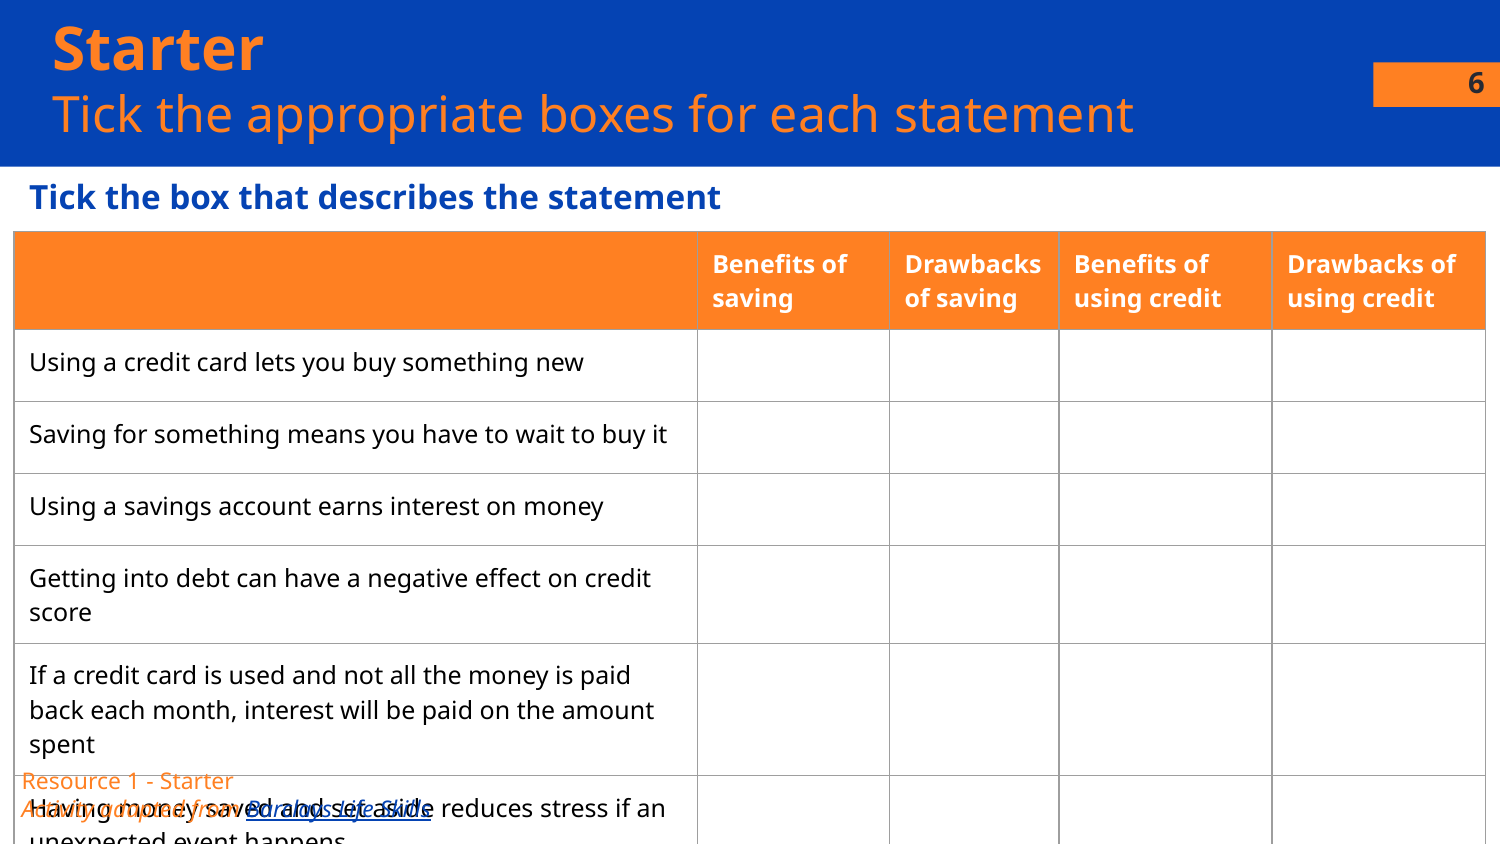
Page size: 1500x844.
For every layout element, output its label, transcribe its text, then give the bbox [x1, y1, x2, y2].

table_cell [890, 402, 1058, 473]
table_cell [698, 474, 889, 545]
table_cell [698, 330, 889, 401]
table_cell [890, 546, 1058, 643]
table_header [15, 232, 697, 329]
table_cell [1273, 330, 1485, 401]
table_cell [1060, 402, 1271, 473]
table_cell [698, 644, 889, 751]
table_cell [890, 644, 1058, 751]
text_box Tick the box that describes the statement [14, 161, 1023, 232]
table_cell [1060, 644, 1271, 775]
table_cell [1273, 402, 1485, 473]
table_cell [1060, 776, 1271, 844]
table_cell [890, 474, 1058, 545]
table_cell If a credit card is used and not all the money is paid back each month, interest will be paid on the amount spent [15, 644, 697, 751]
table_header Benefits of using credit [1060, 232, 1271, 329]
table_cell Getting into debt can have a negative effect on credit score [15, 546, 697, 643]
table_cell Using a credit card lets you buy something new [15, 330, 697, 401]
table_header Benefits of saving [698, 232, 889, 329]
text_box Resource 1 - Starter Activity adapted from Barclays Life Skills [6, 751, 1260, 841]
table_cell [1273, 546, 1485, 643]
table_cell [1273, 776, 1485, 844]
table_header Drawbacks of using credit [1273, 232, 1485, 329]
table_cell [698, 546, 889, 643]
table_cell [890, 330, 1058, 401]
table_cell [1273, 644, 1485, 775]
table_cell [1060, 474, 1271, 545]
table_cell [1060, 546, 1271, 643]
table_cell [1060, 330, 1271, 401]
title Starter Tick the appropriate boxes for each statement [37, 66, 1306, 152]
table_cell [698, 402, 889, 473]
slide_number 6 [1410, 49, 1500, 115]
table_cell Saving for something means you have to wait to buy it [15, 402, 697, 473]
table_cell [1273, 474, 1485, 545]
table_header Drawbacks of saving [890, 232, 1058, 329]
table_cell Using a savings account earns interest on money [15, 474, 697, 545]
